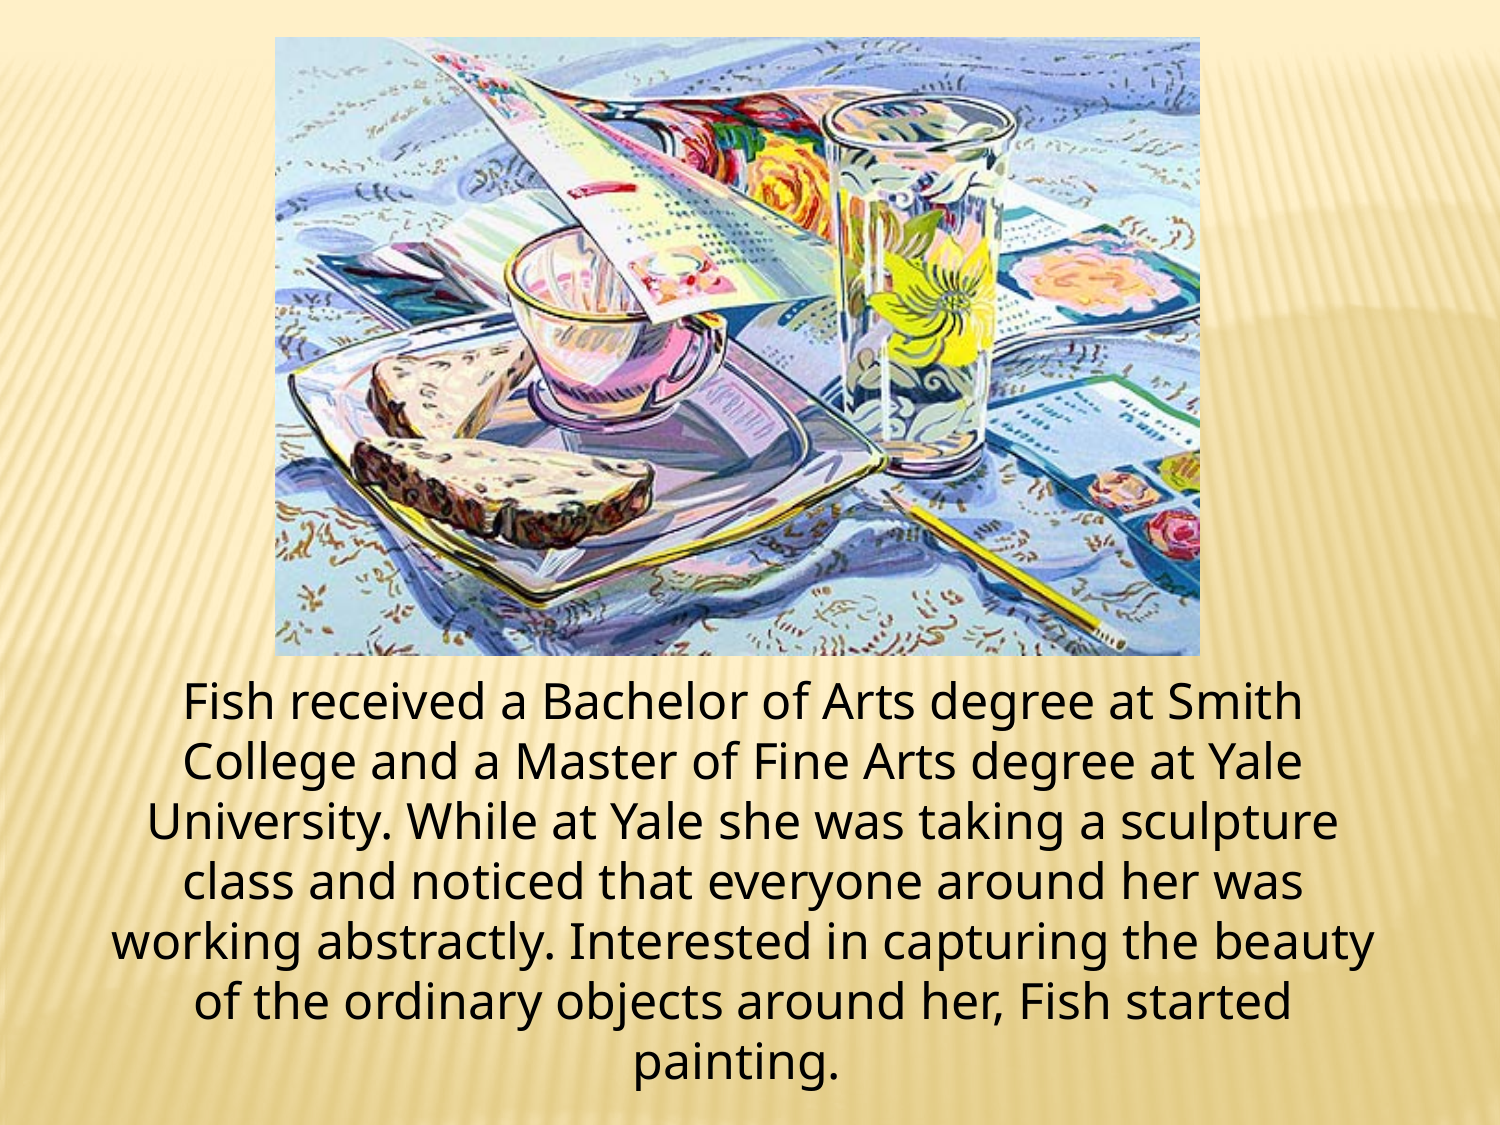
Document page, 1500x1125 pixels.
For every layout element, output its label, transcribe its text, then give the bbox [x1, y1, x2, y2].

text_box Fish received a Bachelor of Arts degree at Smith College and a Master of Fine Arts degree at Yale University. While at Yale she was taking a sculpture class and noticed that everyone around her was working abstractly. Interested in capturing the beauty of the ordinary objects around her, Fish started painting. [74, 662, 1413, 1098]
picture [274, 37, 1201, 656]
